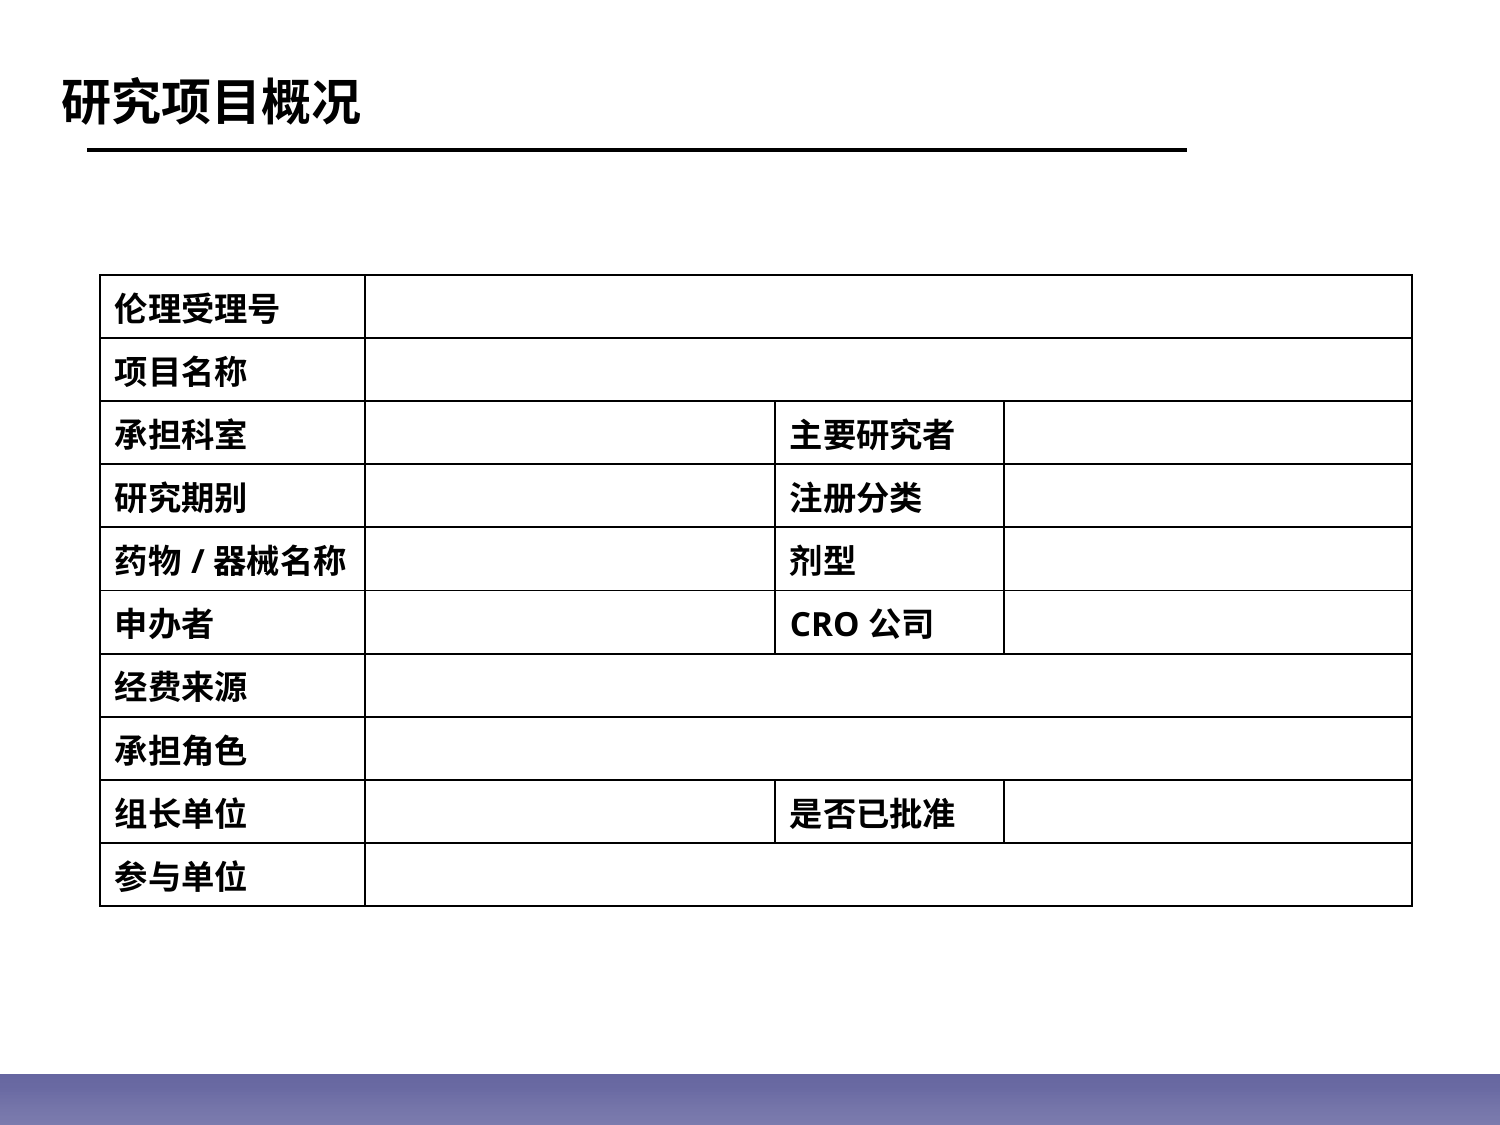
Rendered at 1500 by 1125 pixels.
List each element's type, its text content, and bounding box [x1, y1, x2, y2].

table_cell 参与单位 [101, 844, 364, 905]
table_cell [1005, 591, 1411, 653]
table_cell [366, 402, 774, 463]
text_box 研究项目概况 [0, 50, 1400, 150]
table_header 伦理受理号 [101, 276, 364, 337]
table_cell [366, 339, 1411, 400]
table_cell 申办者 [101, 591, 364, 653]
table_cell 药物/器械名称 [101, 528, 364, 590]
table_cell 是否已批准 [776, 781, 1003, 842]
table_cell [366, 655, 1411, 716]
table_cell [366, 718, 1411, 779]
table_cell [366, 781, 774, 842]
table_cell 组长单位 [101, 781, 364, 842]
table_cell 承担科室 [101, 402, 364, 463]
table_cell 经费来源 [101, 655, 364, 716]
table_cell 研究期别 [101, 465, 364, 526]
table_cell 项目名称 [101, 339, 364, 400]
table_cell 注册分类 [776, 465, 1003, 526]
table_header [366, 276, 1411, 337]
table_cell [1005, 781, 1411, 842]
table_cell [1005, 402, 1411, 463]
table_cell [366, 528, 774, 590]
table_cell [366, 844, 1411, 905]
picture [0, 1074, 1500, 1125]
table_cell [366, 591, 774, 653]
table_cell [1005, 465, 1411, 526]
table_cell 剂型 [776, 528, 1003, 590]
table_cell CRO公司 [776, 591, 1003, 653]
table_cell 承担角色 [101, 718, 364, 779]
table_cell 主要研究者 [776, 402, 1003, 463]
table_cell [366, 465, 774, 526]
table_cell [1005, 528, 1411, 590]
